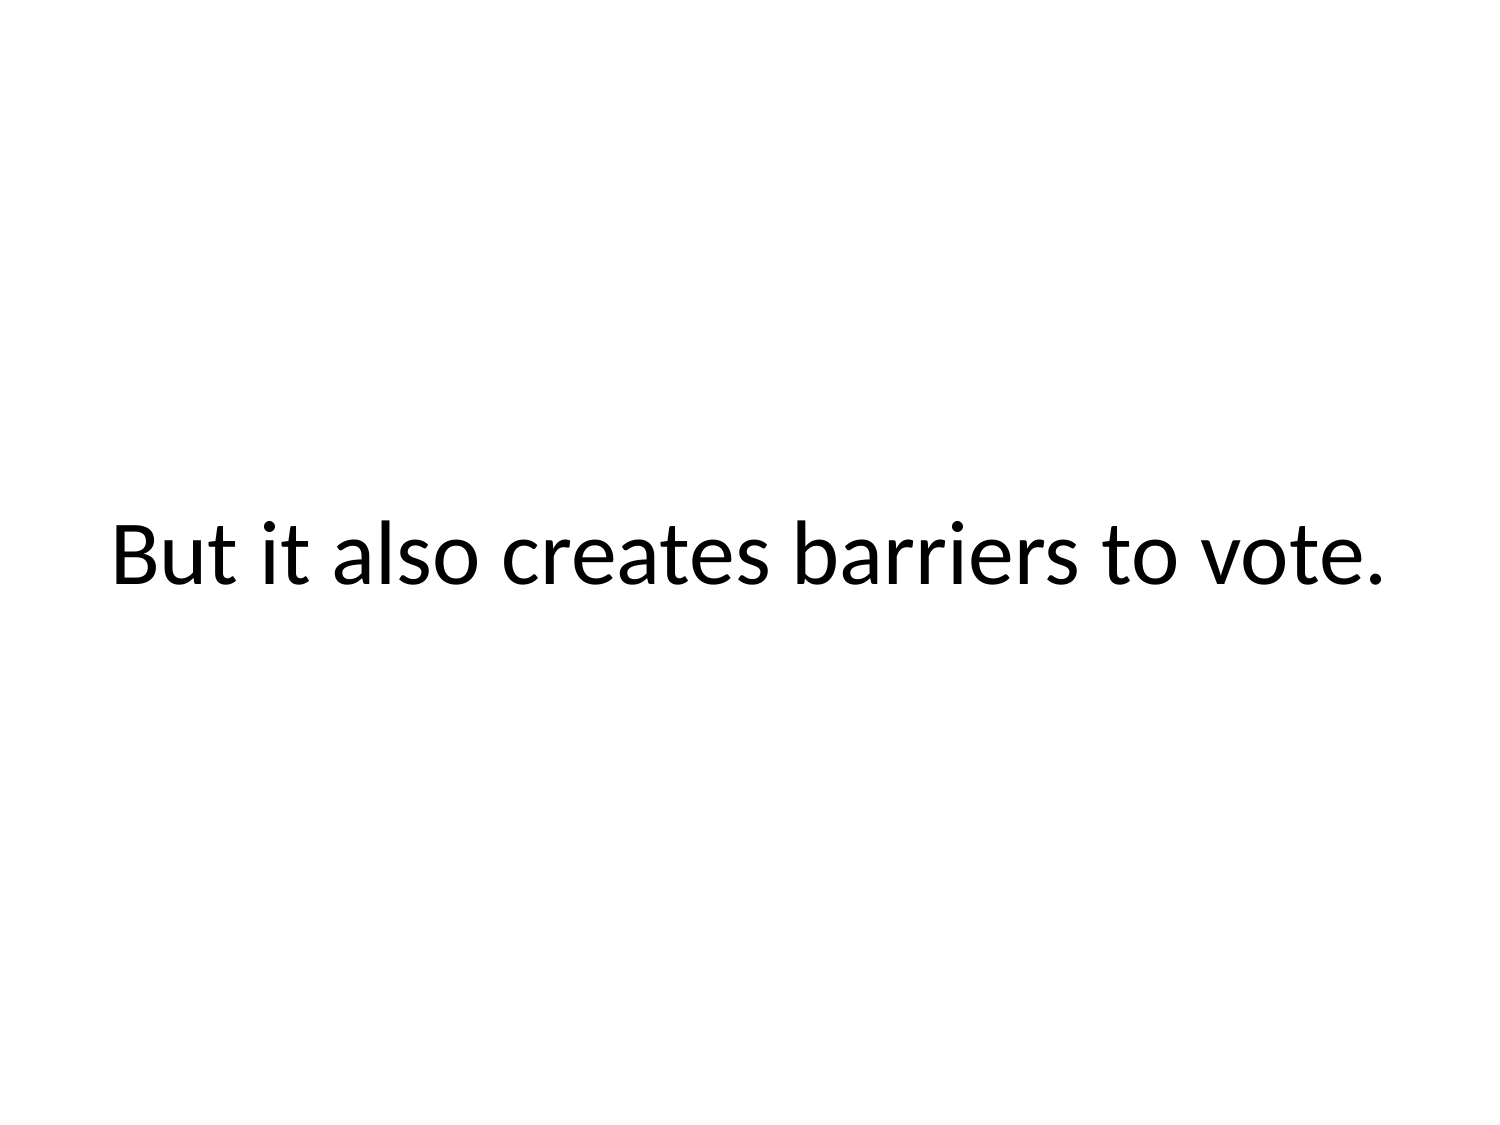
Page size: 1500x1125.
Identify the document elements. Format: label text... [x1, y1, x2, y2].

title But it also creates barriers to vote. [74, 44, 1426, 1051]
